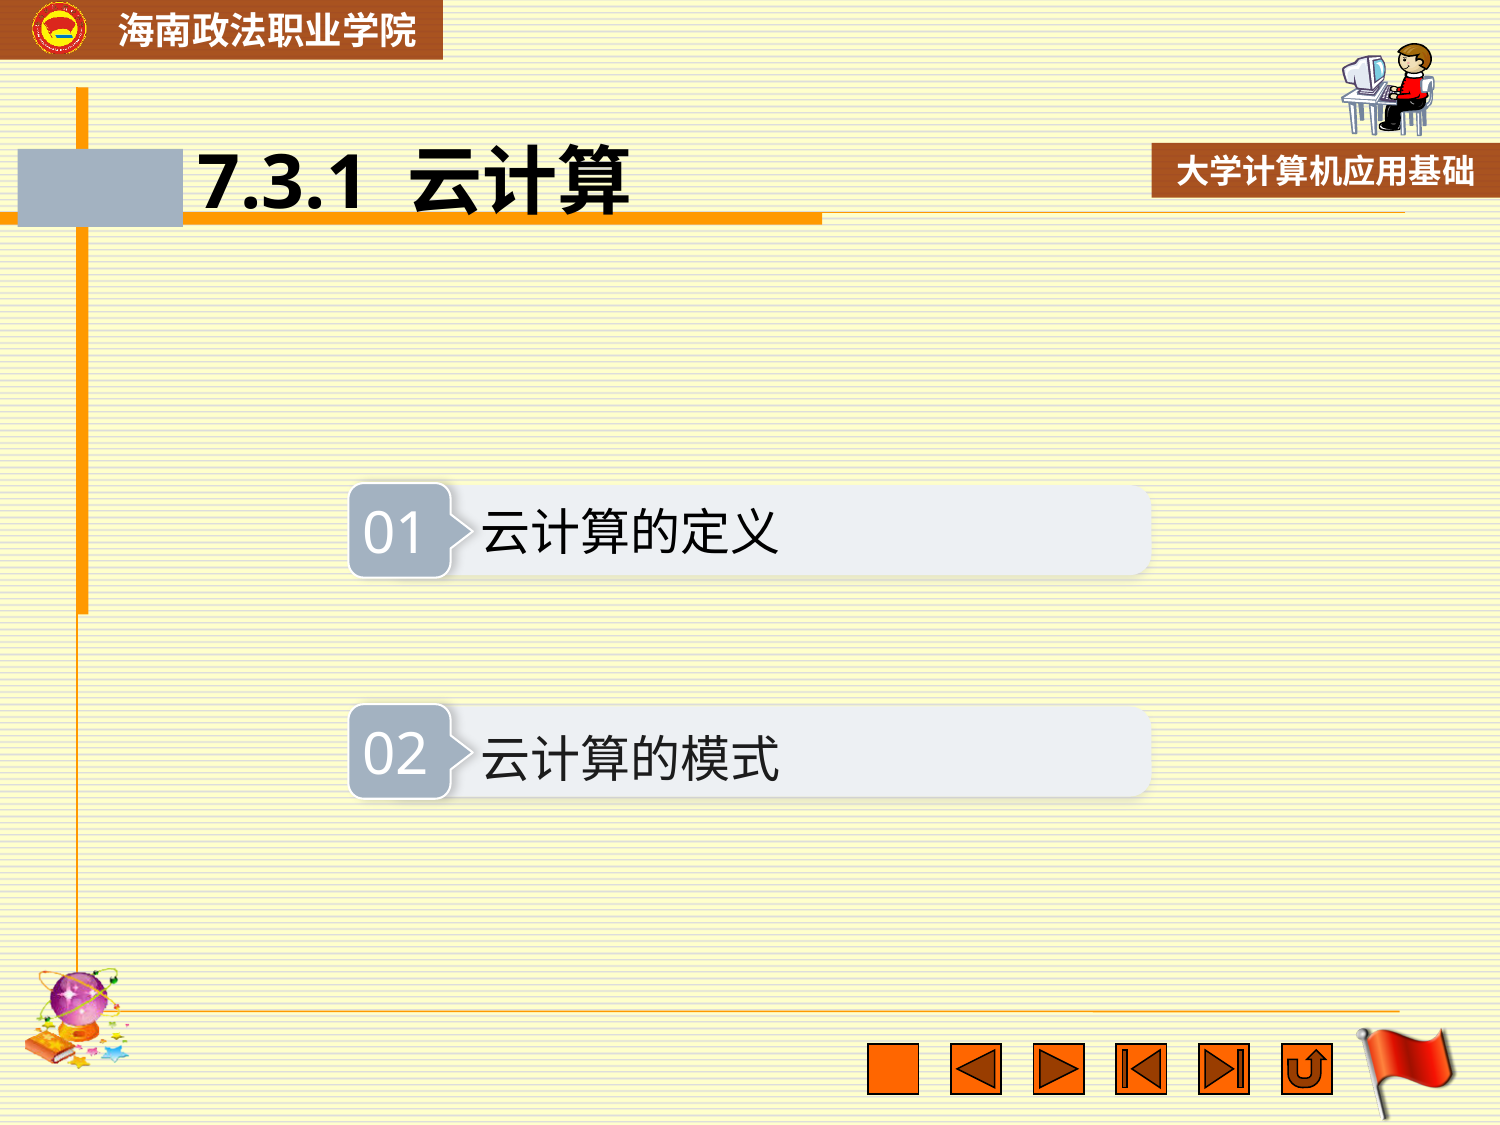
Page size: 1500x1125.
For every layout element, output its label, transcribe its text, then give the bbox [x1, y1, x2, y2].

picture [1364, 104, 1369, 115]
text_box 云计算的定义 [457, 485, 1152, 576]
text_box 7.3.1 云计算 [183, 115, 1500, 232]
text_box 02 [348, 704, 473, 799]
text_box 01 [348, 483, 473, 578]
text_box [17, 148, 184, 228]
picture [0, 0, 1500, 212]
text_box 云计算的模式 [456, 706, 1152, 797]
picture [0, 225, 1500, 1125]
